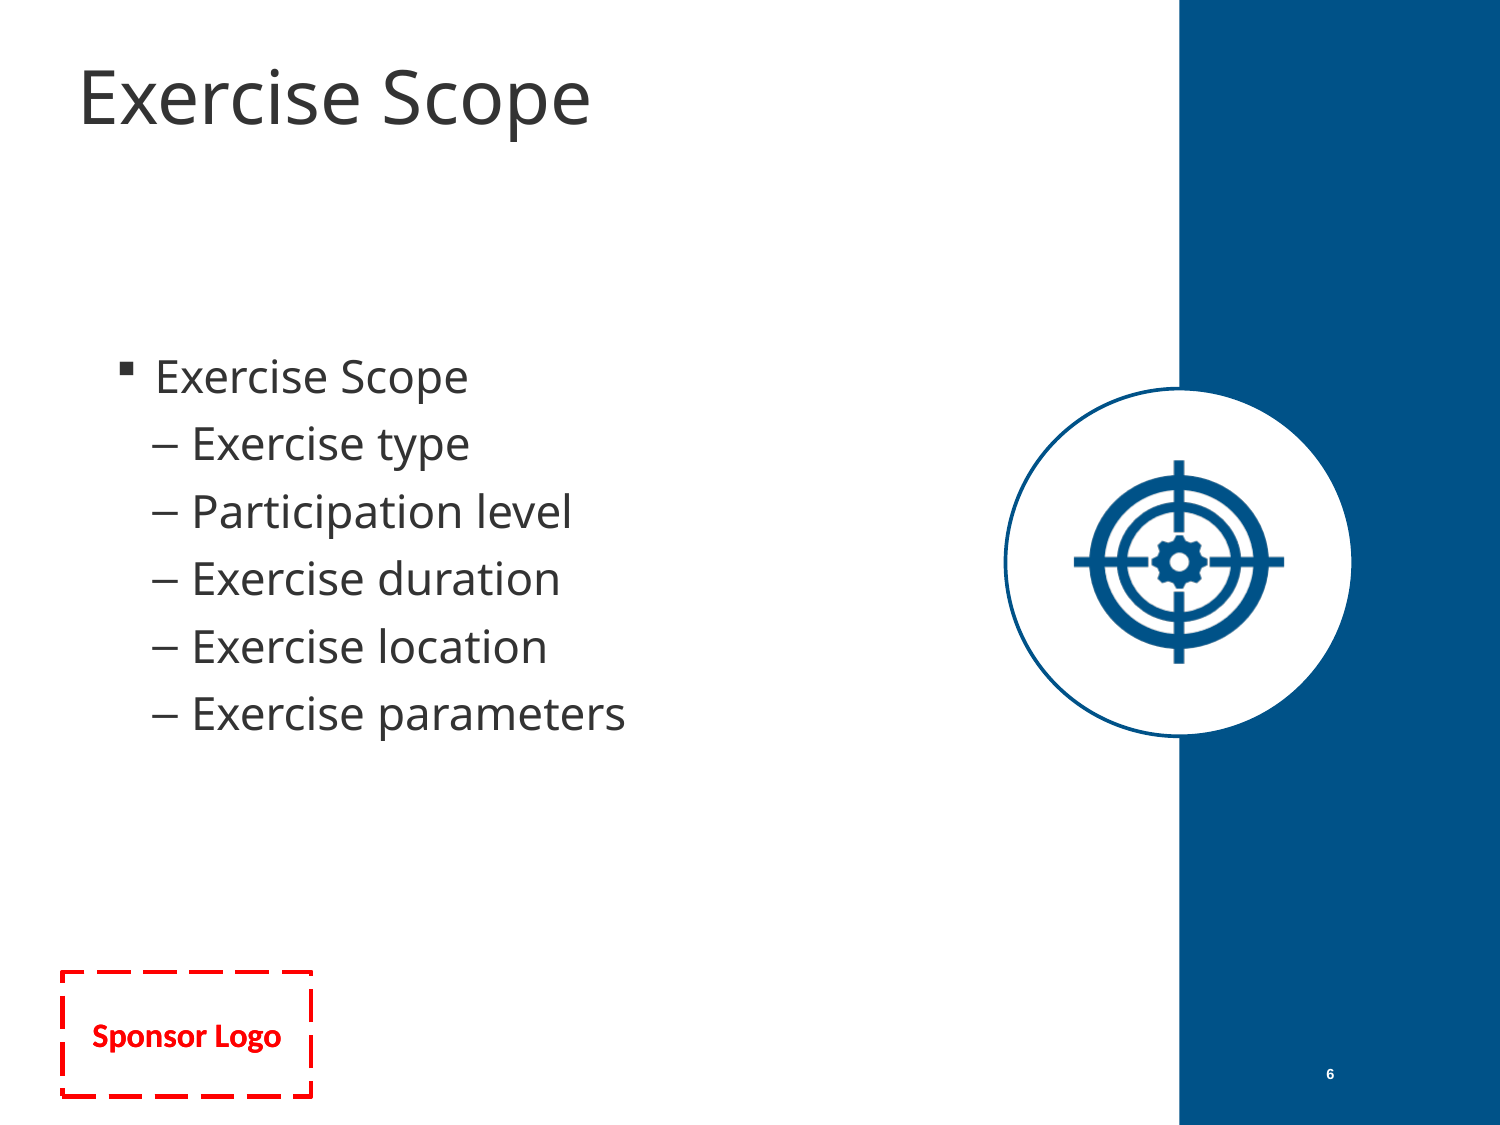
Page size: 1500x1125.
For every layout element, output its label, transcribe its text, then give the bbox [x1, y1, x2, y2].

picture [1056, 443, 1303, 682]
text_box [1057, 689, 1302, 739]
text_box [1177, 0, 1500, 1125]
list Exercise Scope Exercise type Participation level Exercise duration Exercise location Exercise parameters [100, 324, 1045, 763]
slide_number 6 [1242, 1052, 1368, 1098]
text_box [1003, 386, 1356, 685]
title Exercise Scope [62, 12, 1045, 176]
